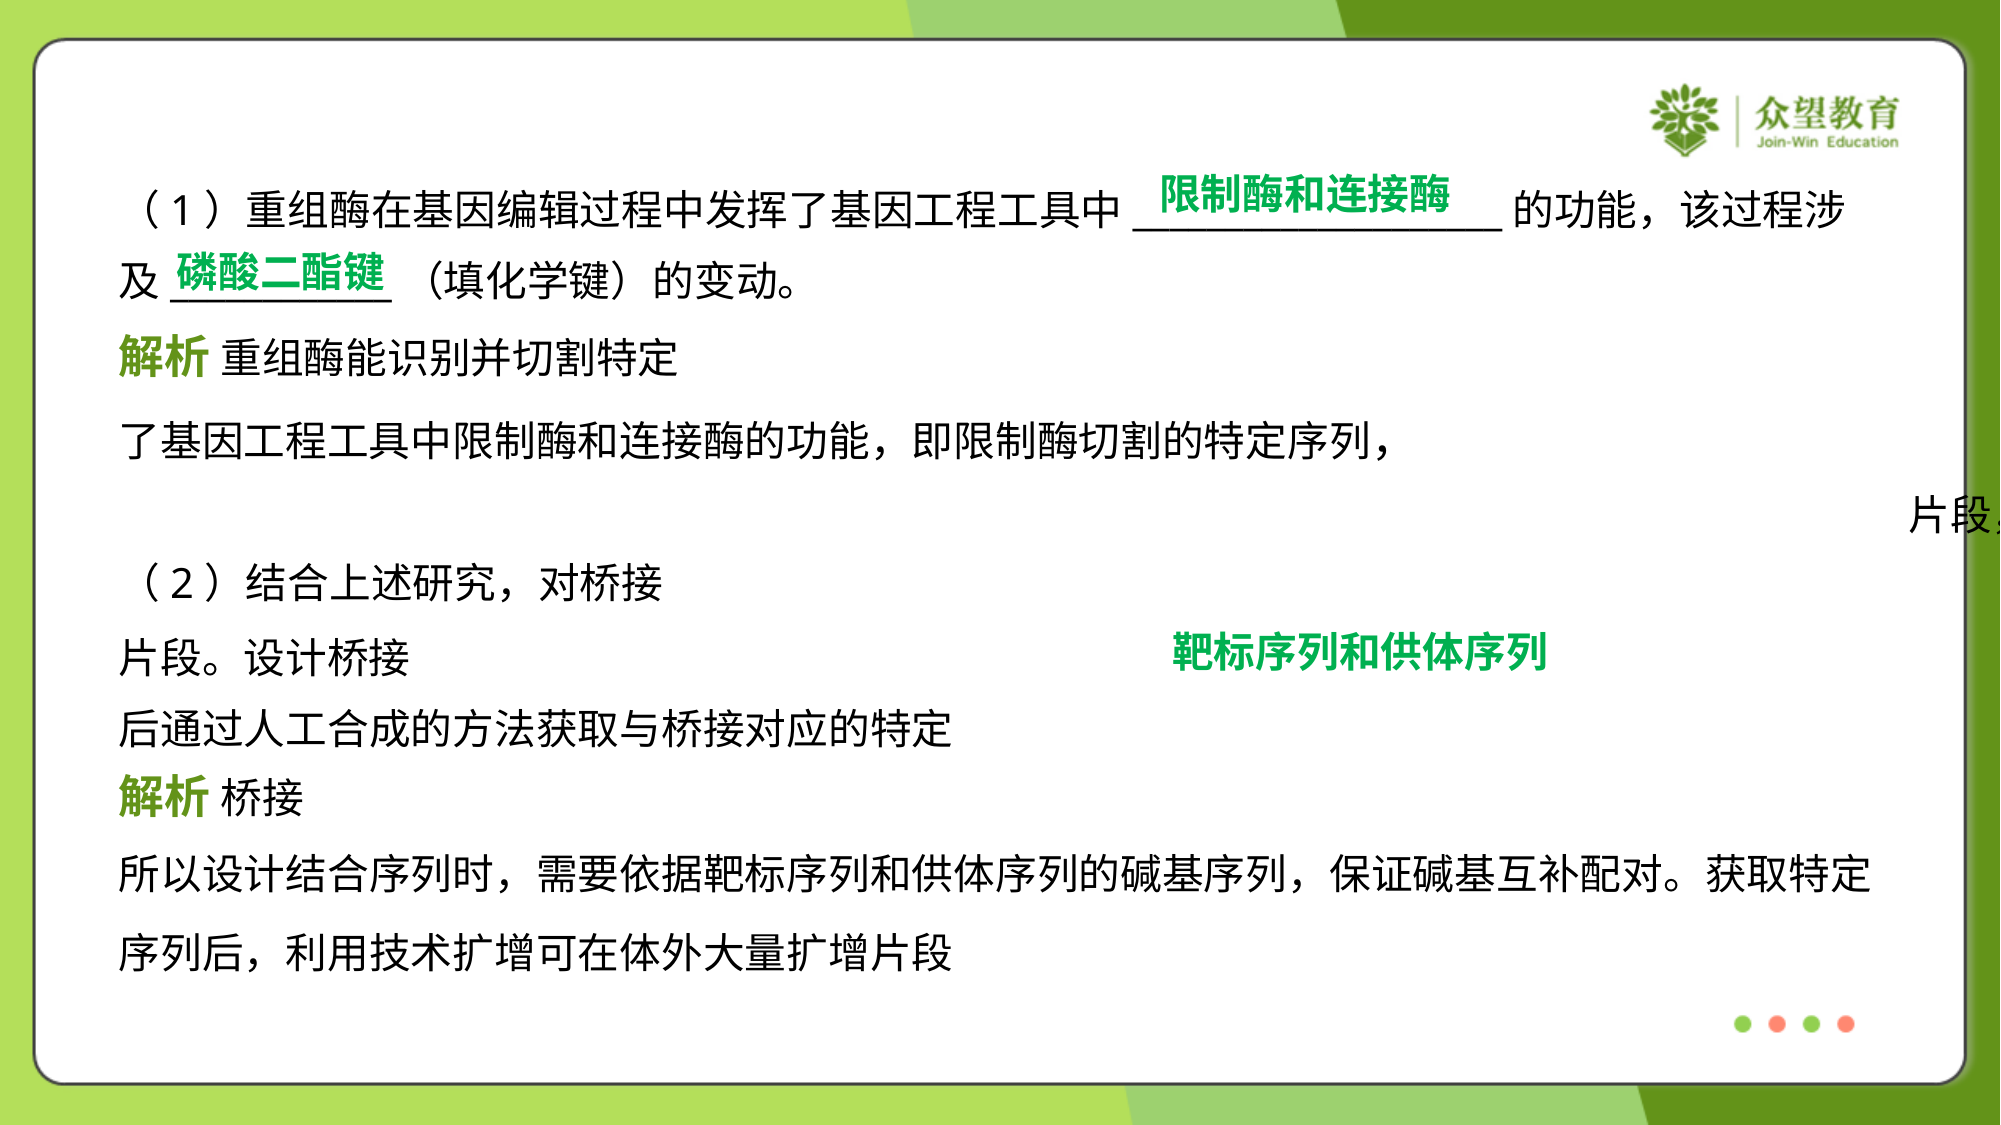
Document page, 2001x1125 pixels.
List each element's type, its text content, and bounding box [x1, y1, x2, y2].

text_box 靶标序列和供体序列 [1157, 601, 1563, 669]
text_box 磷酸二酯键 [161, 224, 401, 289]
picture [0, 0, 2000, 1125]
text_box （1）重组酶在基因编辑过程中发挥了基因工程工具中____________________的功能，该过程涉 及____________（填化学键）的变动。 [118, 158, 1883, 298]
